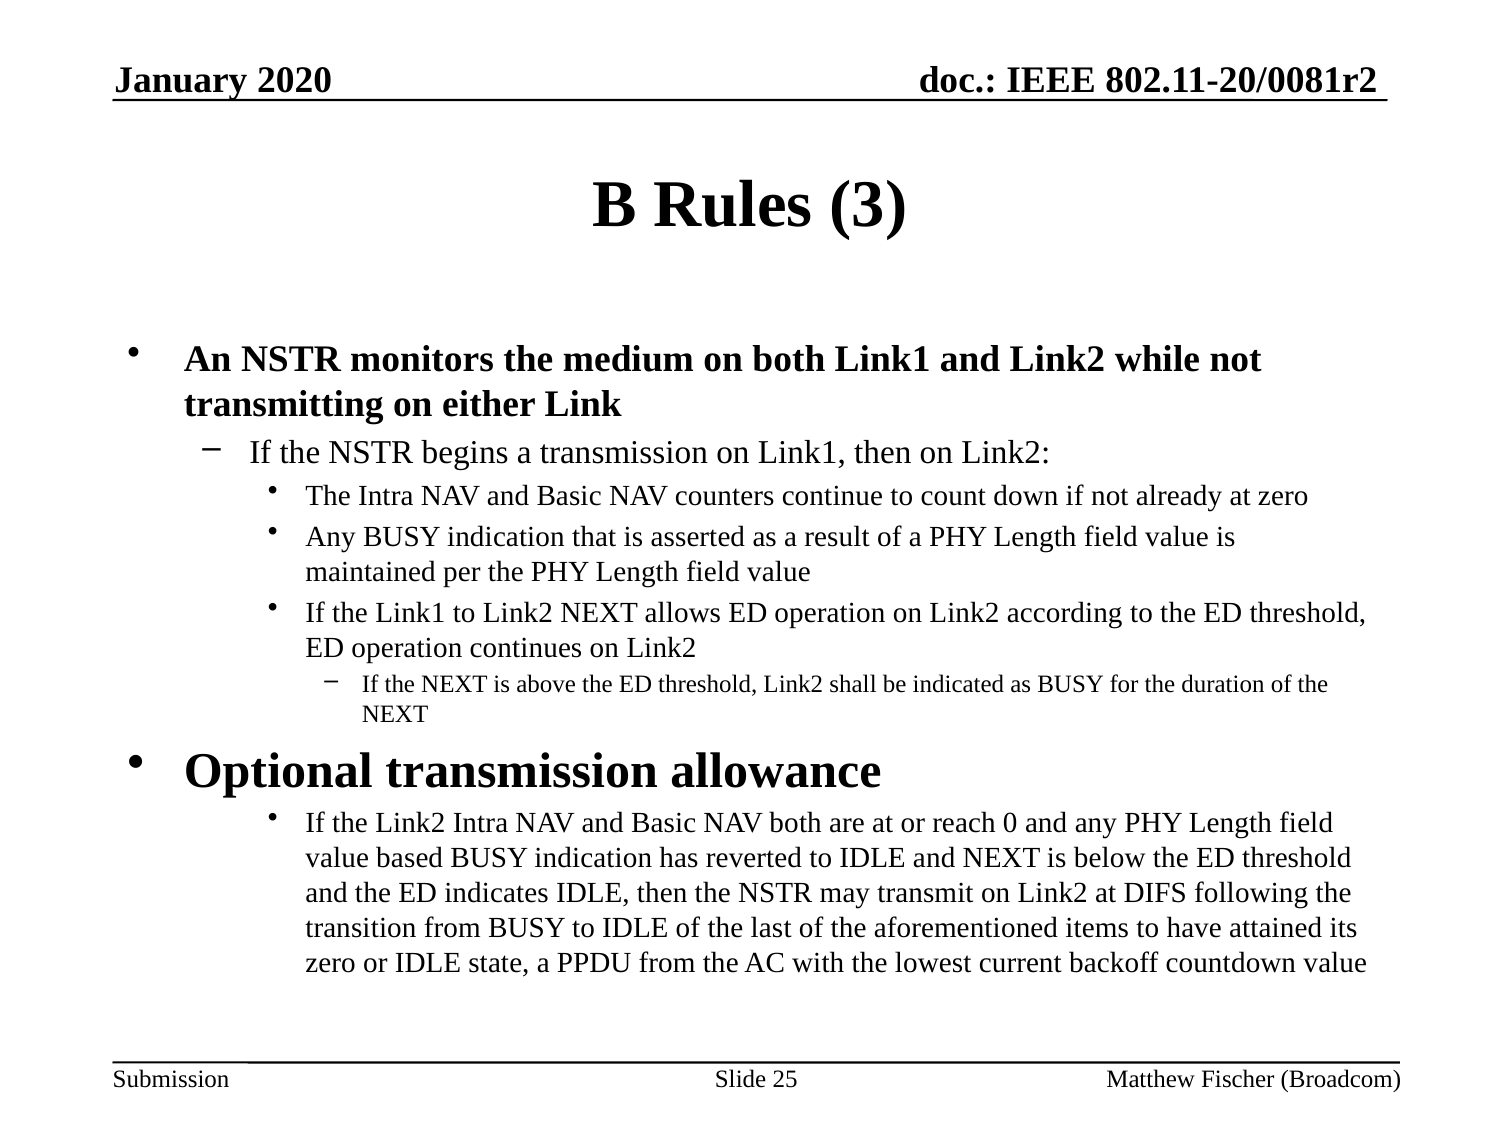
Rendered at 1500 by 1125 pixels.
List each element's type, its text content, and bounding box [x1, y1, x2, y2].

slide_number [114, 54, 335, 101]
footer Matthew Fischer (Broadcom) [1102, 1061, 1402, 1093]
list An NSTR monitors the medium on both Link1 and Link2 while not transmitting on either Link If the NSTR begins a transmission on Link1, then on Link2: The Intra NAV and Basic NAV counters continue to count down if not already at zero Any BUSY indication that is asserted as a result of a PHY Length field value is maintained per the PHY Length field value If the Link1 to Link2 NEXT allows ED operation on Link2 according to the ED threshold, ED operation continues on Link2 If the NEXT is above the ED threshold, Link2 shall be indicated as BUSY for the duration of the NEXT Optional transmission allowance If the Link2 Intra NAV and Basic NAV both are at or reach 0 and any PHY Length field value based BUSY indication has reverted to IDLE and NEXT is below the ED threshold and the ED indicates IDLE, then the NSTR may transmit on Link2 at DIFS following the transition from BUSY to IDLE of the last of the aforementioned items to have attained its zero or IDLE state, a PPDU from the AC with the lowest current backoff countdown value [112, 326, 1388, 1002]
title B Rules (3) [112, 112, 1388, 288]
slide_number Slide 25 [712, 1061, 800, 1093]
